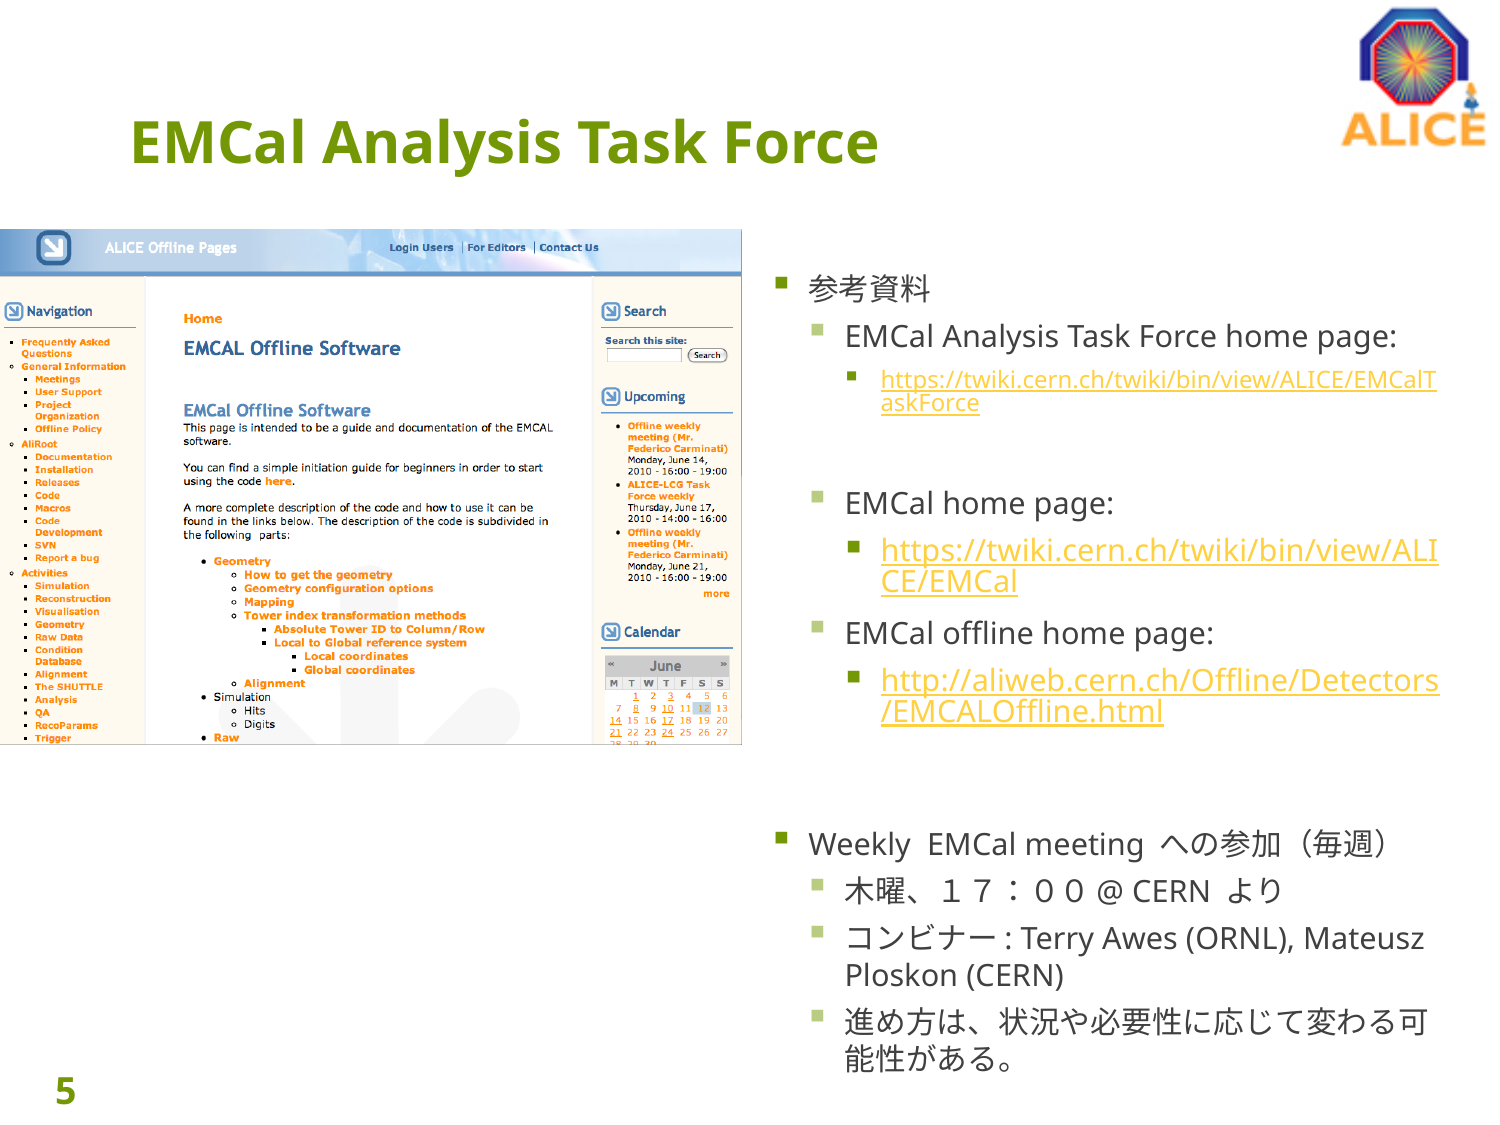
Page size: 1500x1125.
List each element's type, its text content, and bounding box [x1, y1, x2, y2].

title EMCal Analysis Task Force [122, 36, 910, 183]
picture [0, 228, 743, 746]
slide_number 5 [0, 1062, 132, 1123]
list 参考資料 EMCal Analysis Task Force home page: https://twiki.cern.ch/twiki/bin/view/ALICE/EMCalTaskForce EMCal home page: https://twiki.cern.ch/twiki/bin/view/ALICE/EMCal EMCal offline home page: http://aliweb.cern.ch/Offline/Detectors/EMCALOffline.html Weekly EMCal meeting への参加（毎週） 木曜、１７：００@ CERN より コンビナー: Terry Awes (ORNL), Mateusz Ploskon (CERN) 進め方は、状況や必要性に応じて変わる可能性がある。 [764, 262, 1463, 1005]
picture [1327, 0, 1500, 159]
